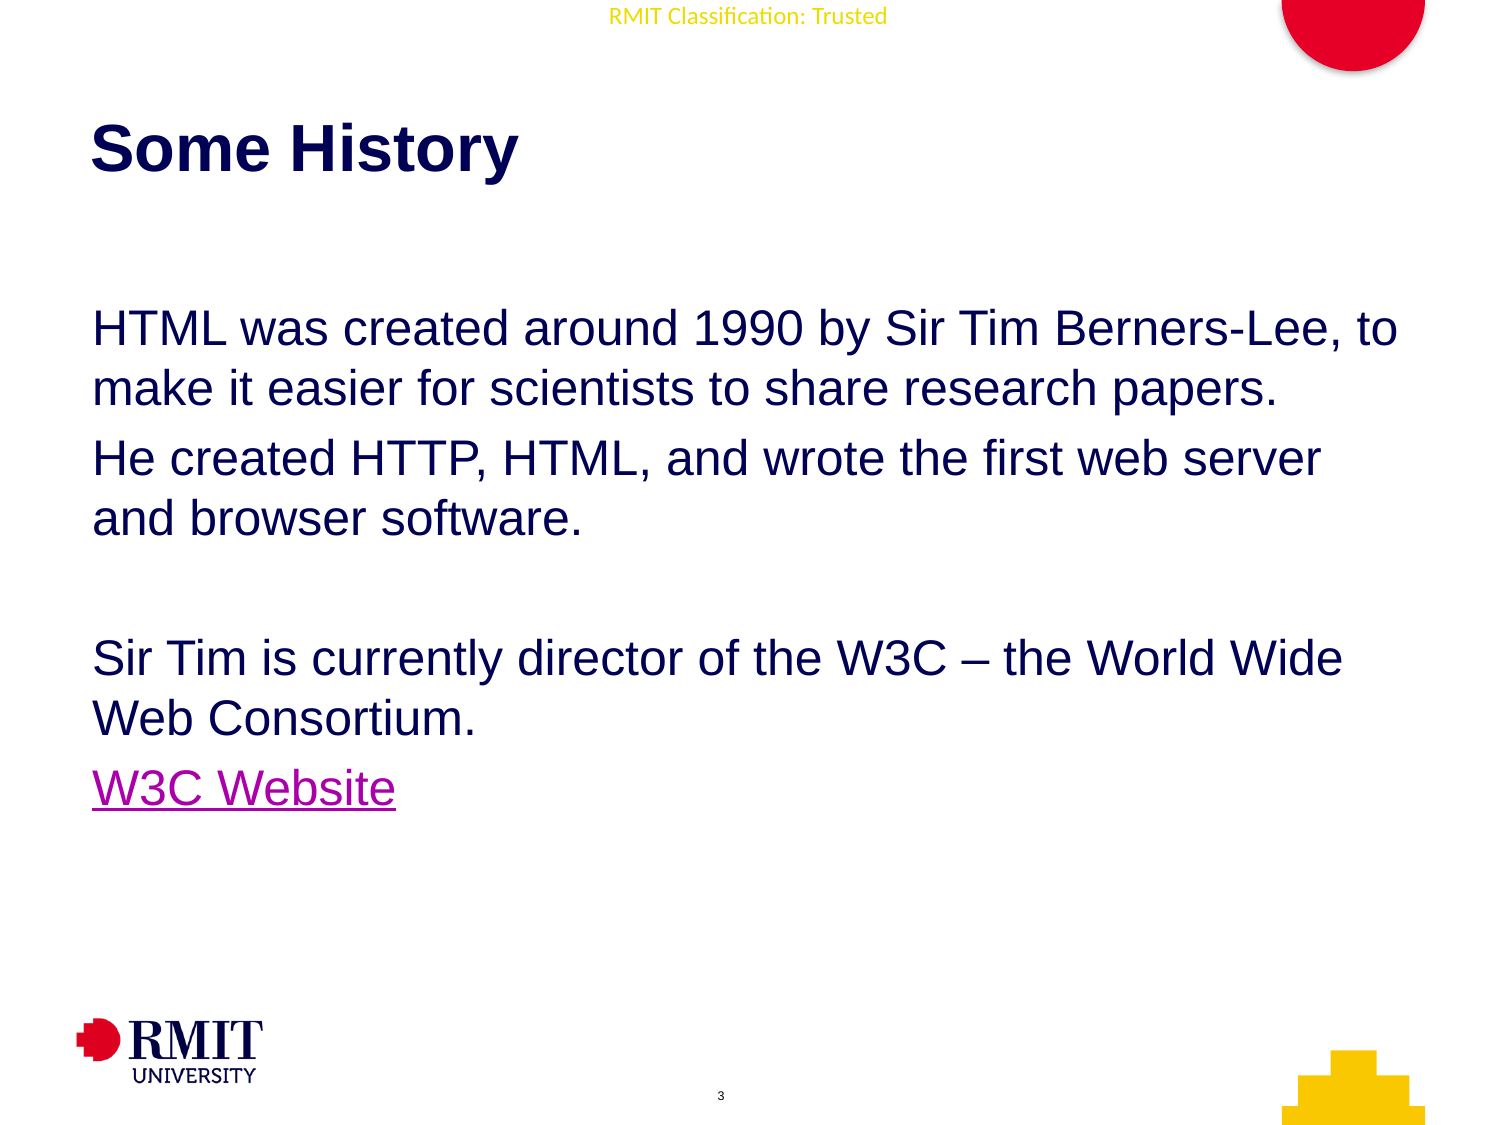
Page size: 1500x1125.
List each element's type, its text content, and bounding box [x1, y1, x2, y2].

picture [57, 1001, 281, 1102]
list HTML was created around 1990 by Sir Tim Berners-Lee, to make it easier for scientists to share research papers. He created HTTP, HTML, and wrote the first web server and browser software. Sir Tim is currently director of the W3C – the World Wide Web Consortium. W3C Website [75, 288, 1425, 952]
title Some History [75, 23, 1237, 267]
